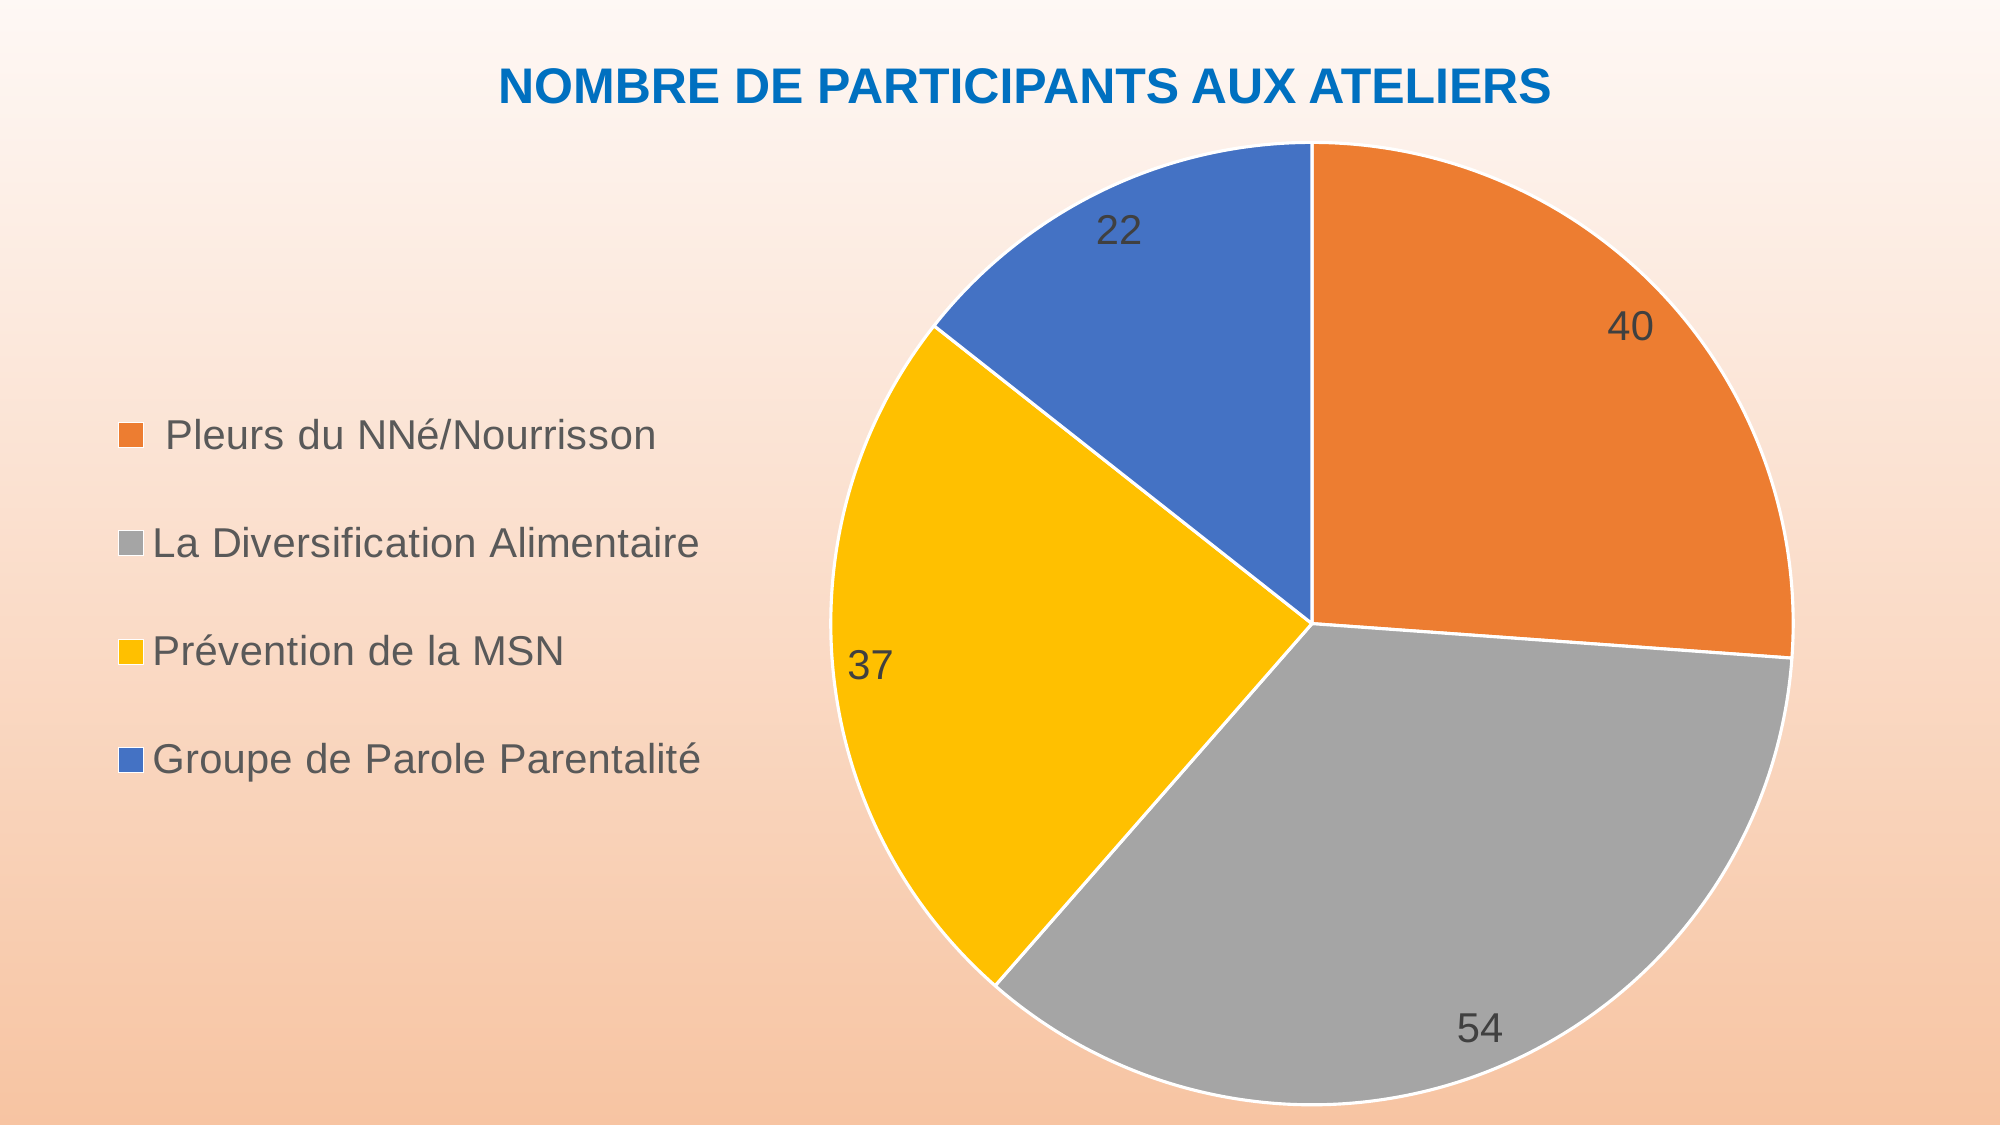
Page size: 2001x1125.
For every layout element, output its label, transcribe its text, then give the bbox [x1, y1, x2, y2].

text_box NOMBRE DE PARTICIPANTS AUX ATELIERS [483, 46, 1659, 122]
chart [0, 122, 2000, 1125]
